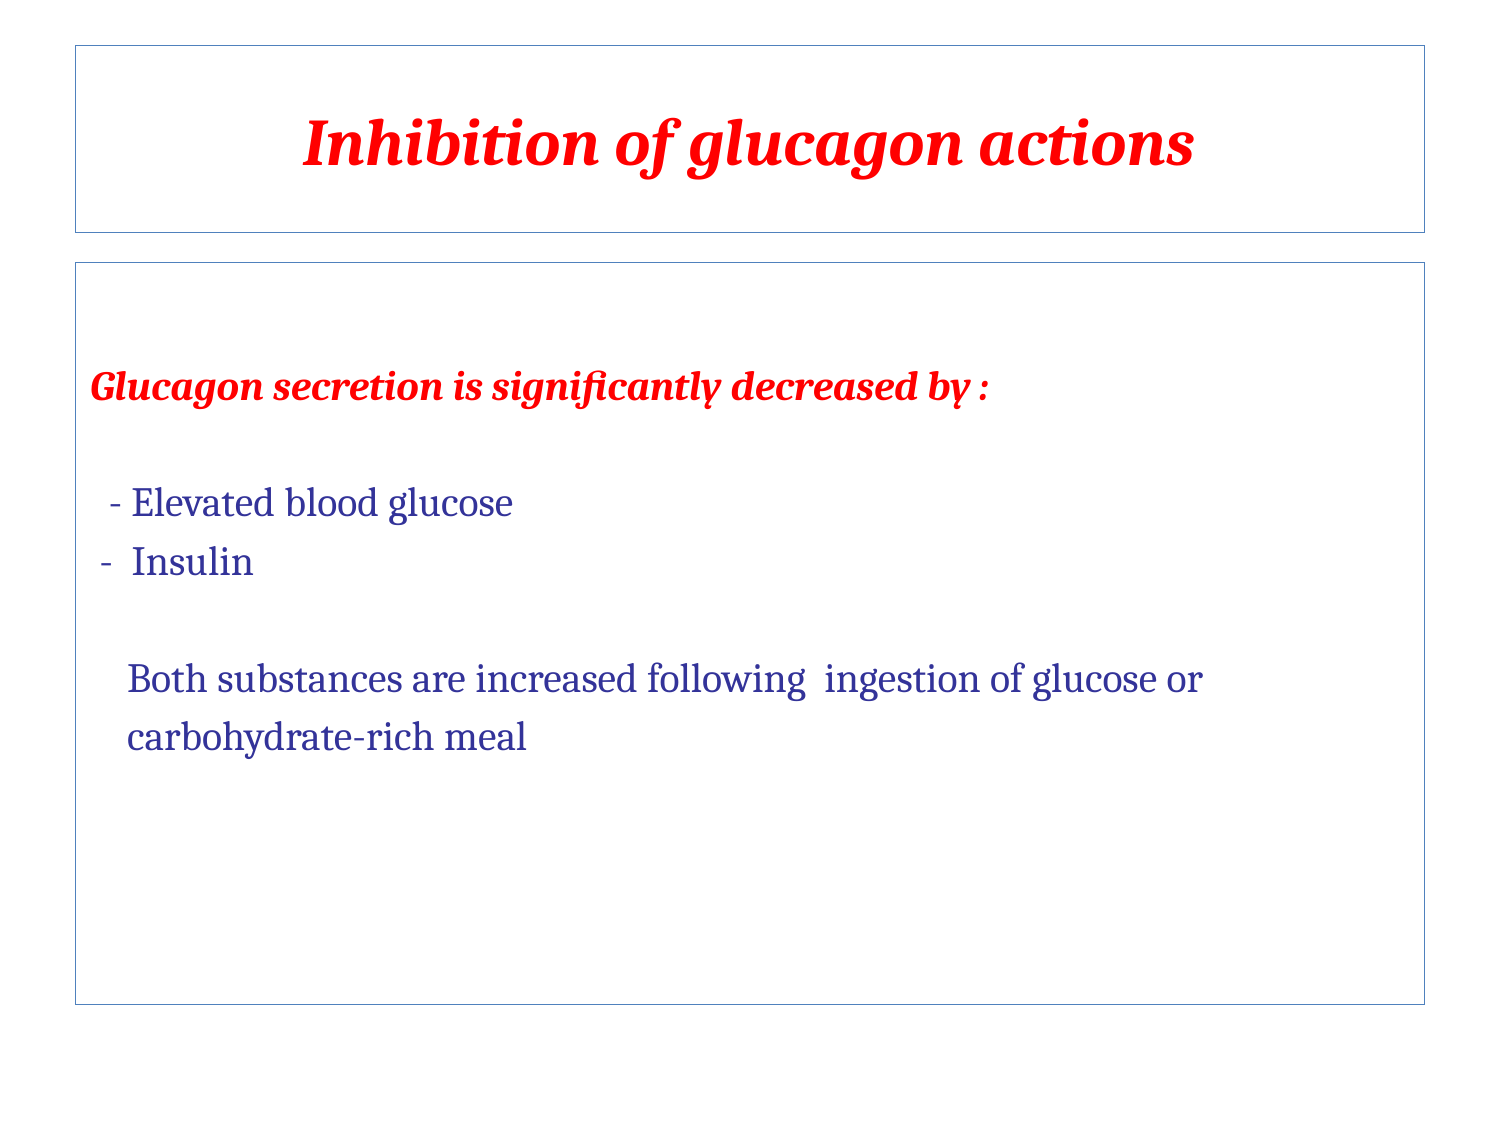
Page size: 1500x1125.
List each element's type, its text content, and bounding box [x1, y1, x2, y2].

title Inhibition of glucagon actions [75, 45, 1425, 233]
list Glucagon secretion is significantly decreased by : - Elevated blood glucose - Insulin Both substances are increased following ingestion of glucose or carbohydrate-rich meal [75, 262, 1425, 1005]
